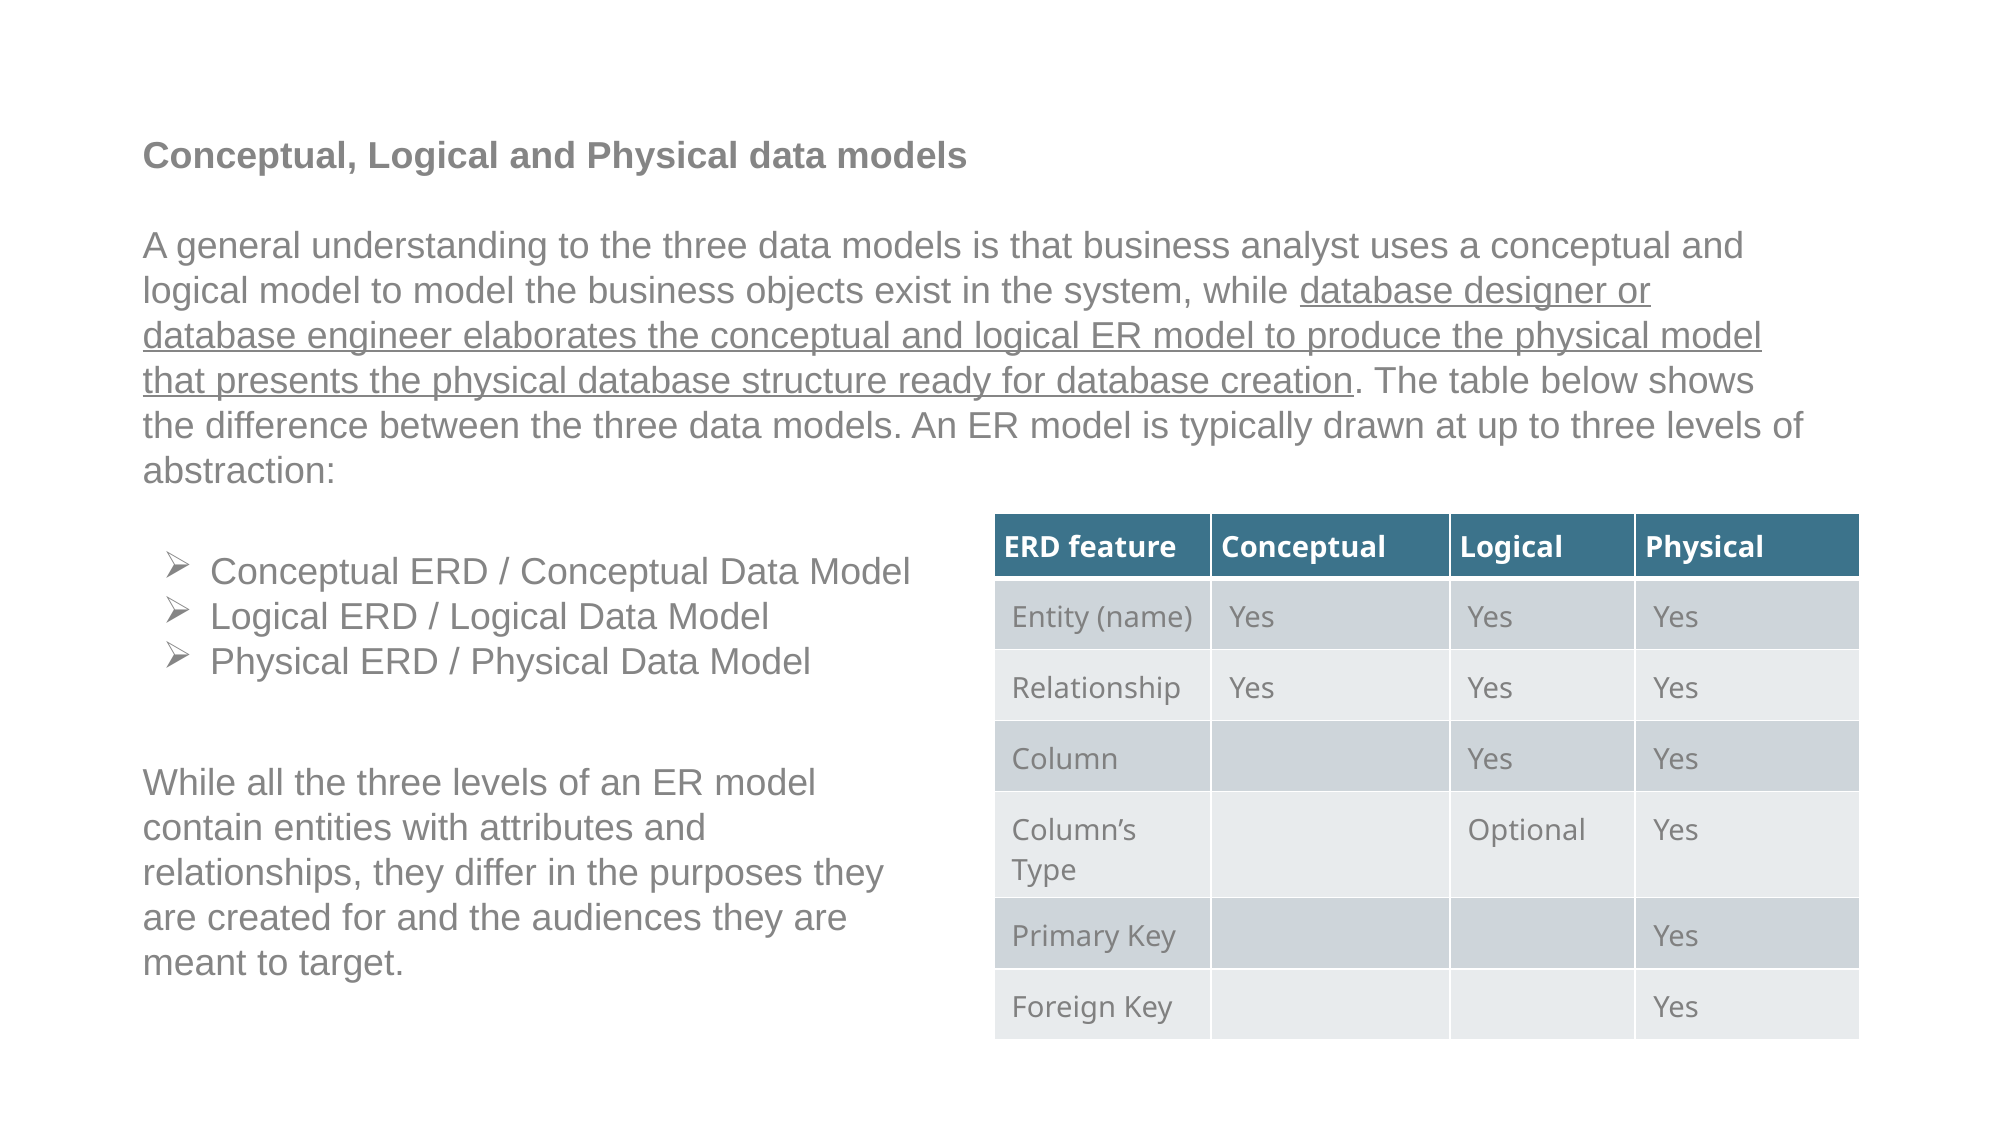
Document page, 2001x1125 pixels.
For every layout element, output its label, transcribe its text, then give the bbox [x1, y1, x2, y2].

table_cell [1212, 970, 1449, 1039]
text_box While all the three levels of an ER model contain entities with attributes and relationships, they differ in the purposes they are created for and the audiences they are meant to target. [128, 750, 900, 991]
table_cell Yes [1636, 898, 1859, 968]
table_cell [1212, 792, 1449, 897]
table_cell Yes [1212, 650, 1449, 720]
table_cell Optional [1451, 792, 1634, 897]
table_cell [1451, 898, 1634, 968]
table_cell Yes [1636, 581, 1859, 649]
table_header Physical [1636, 514, 1859, 576]
table_cell Yes [1451, 650, 1634, 720]
table_cell Yes [1451, 721, 1634, 791]
table_cell Yes [1212, 581, 1449, 649]
table_header Logical [1451, 514, 1634, 576]
table_cell Relationship [995, 650, 1210, 720]
table_cell Column [995, 721, 1210, 791]
table_cell [1212, 721, 1449, 791]
table_cell Yes [1636, 970, 1859, 1039]
text_box Conceptual, Logical and Physical data models A general understanding to the three data models is that business analyst uses a conceptual and logical model to model the business objects exist in the system, while database designer or database engineer elaborates the conceptual and logical ER model to produce the physical model that presents the physical database structure ready for database creation. The table below shows the difference between the three data models. An ER model is typically drawn at up to three levels of abstraction: [128, 123, 1821, 544]
table_cell Yes [1451, 581, 1634, 649]
table_cell Primary Key [995, 898, 1210, 968]
table_cell Yes [1636, 650, 1859, 720]
table_cell [1212, 898, 1449, 968]
table_cell Foreign Key [995, 970, 1210, 1039]
table_header ERD feature [995, 514, 1210, 576]
table_cell Yes [1636, 721, 1859, 791]
table_cell Entity (name) [995, 581, 1210, 649]
table_cell Column’s Type [995, 792, 1210, 897]
table_header Conceptual [1212, 514, 1449, 576]
table_cell [1451, 970, 1634, 1039]
table_cell Yes [1636, 792, 1859, 897]
text_box Conceptual ERD / Conceptual Data Model Logical ERD / Logical Data Model Physical ERD / Physical Data Model [148, 539, 948, 690]
